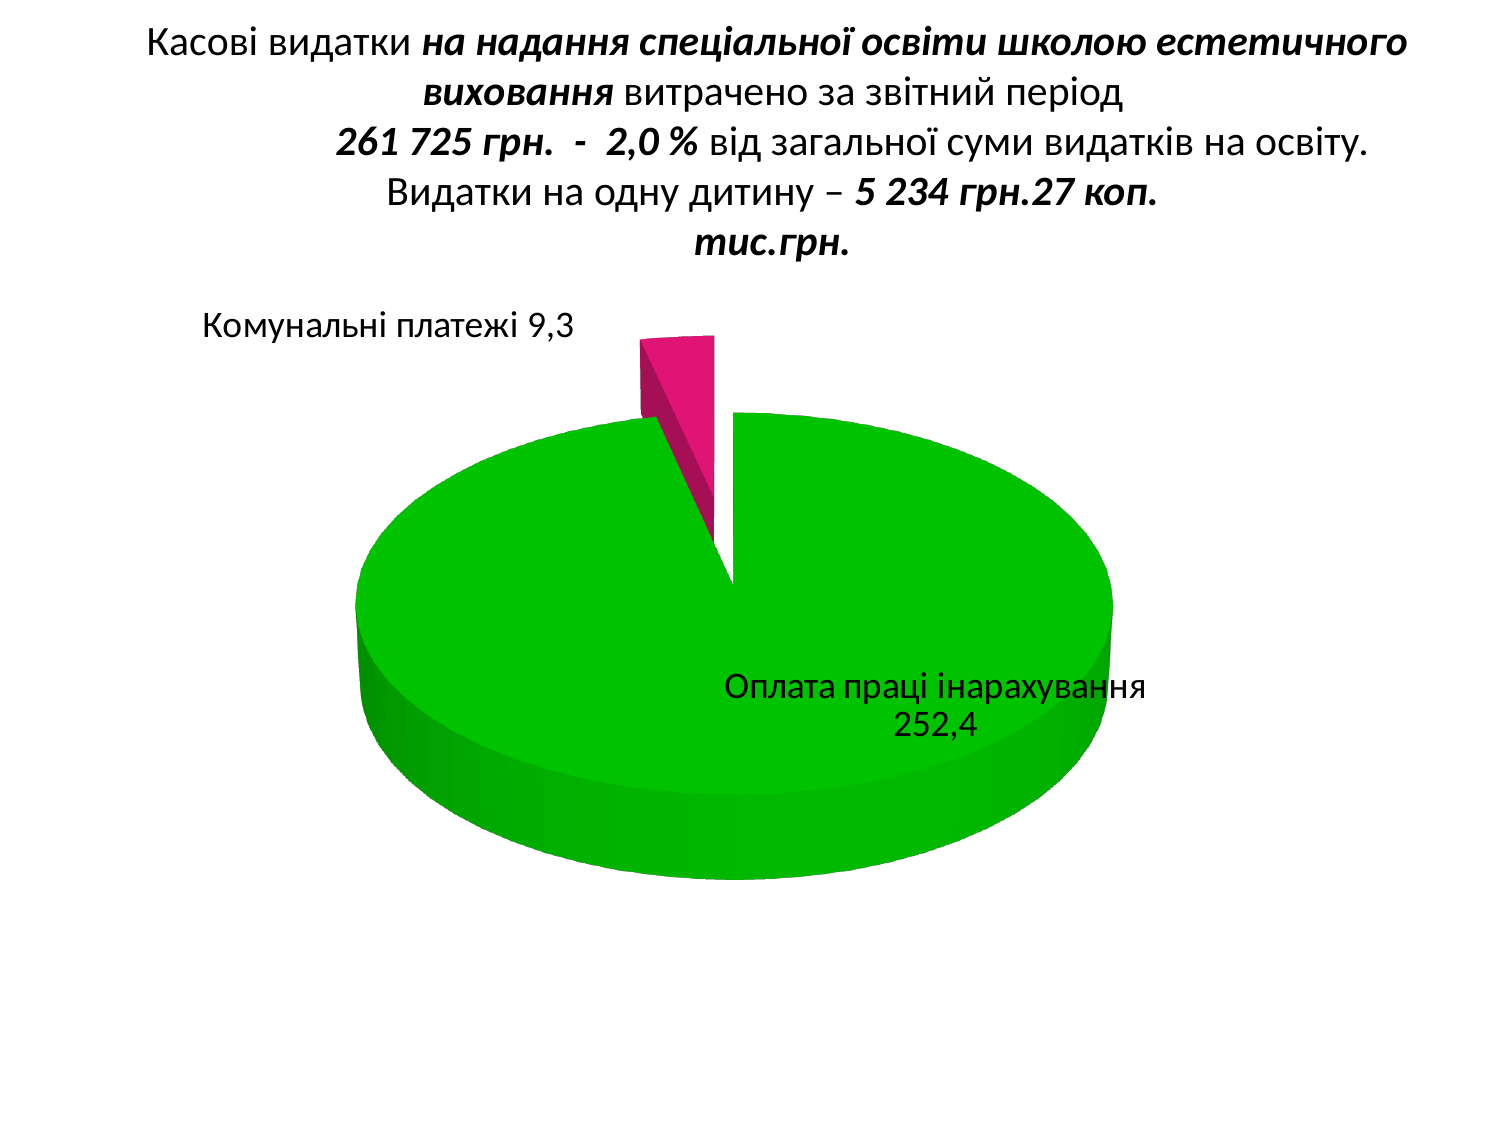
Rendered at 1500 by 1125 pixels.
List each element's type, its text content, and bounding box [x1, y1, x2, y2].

title Касові видатки на надання спеціальної освіти школою естетичного виховання витрачено за звітний період 261 725 грн. - 2,0 % від загальної суми видатків на освіту. Видатки на одну дитину – 5 234 грн.27 коп. тис.грн. [75, 45, 1471, 233]
chart [76, 255, 1427, 998]
